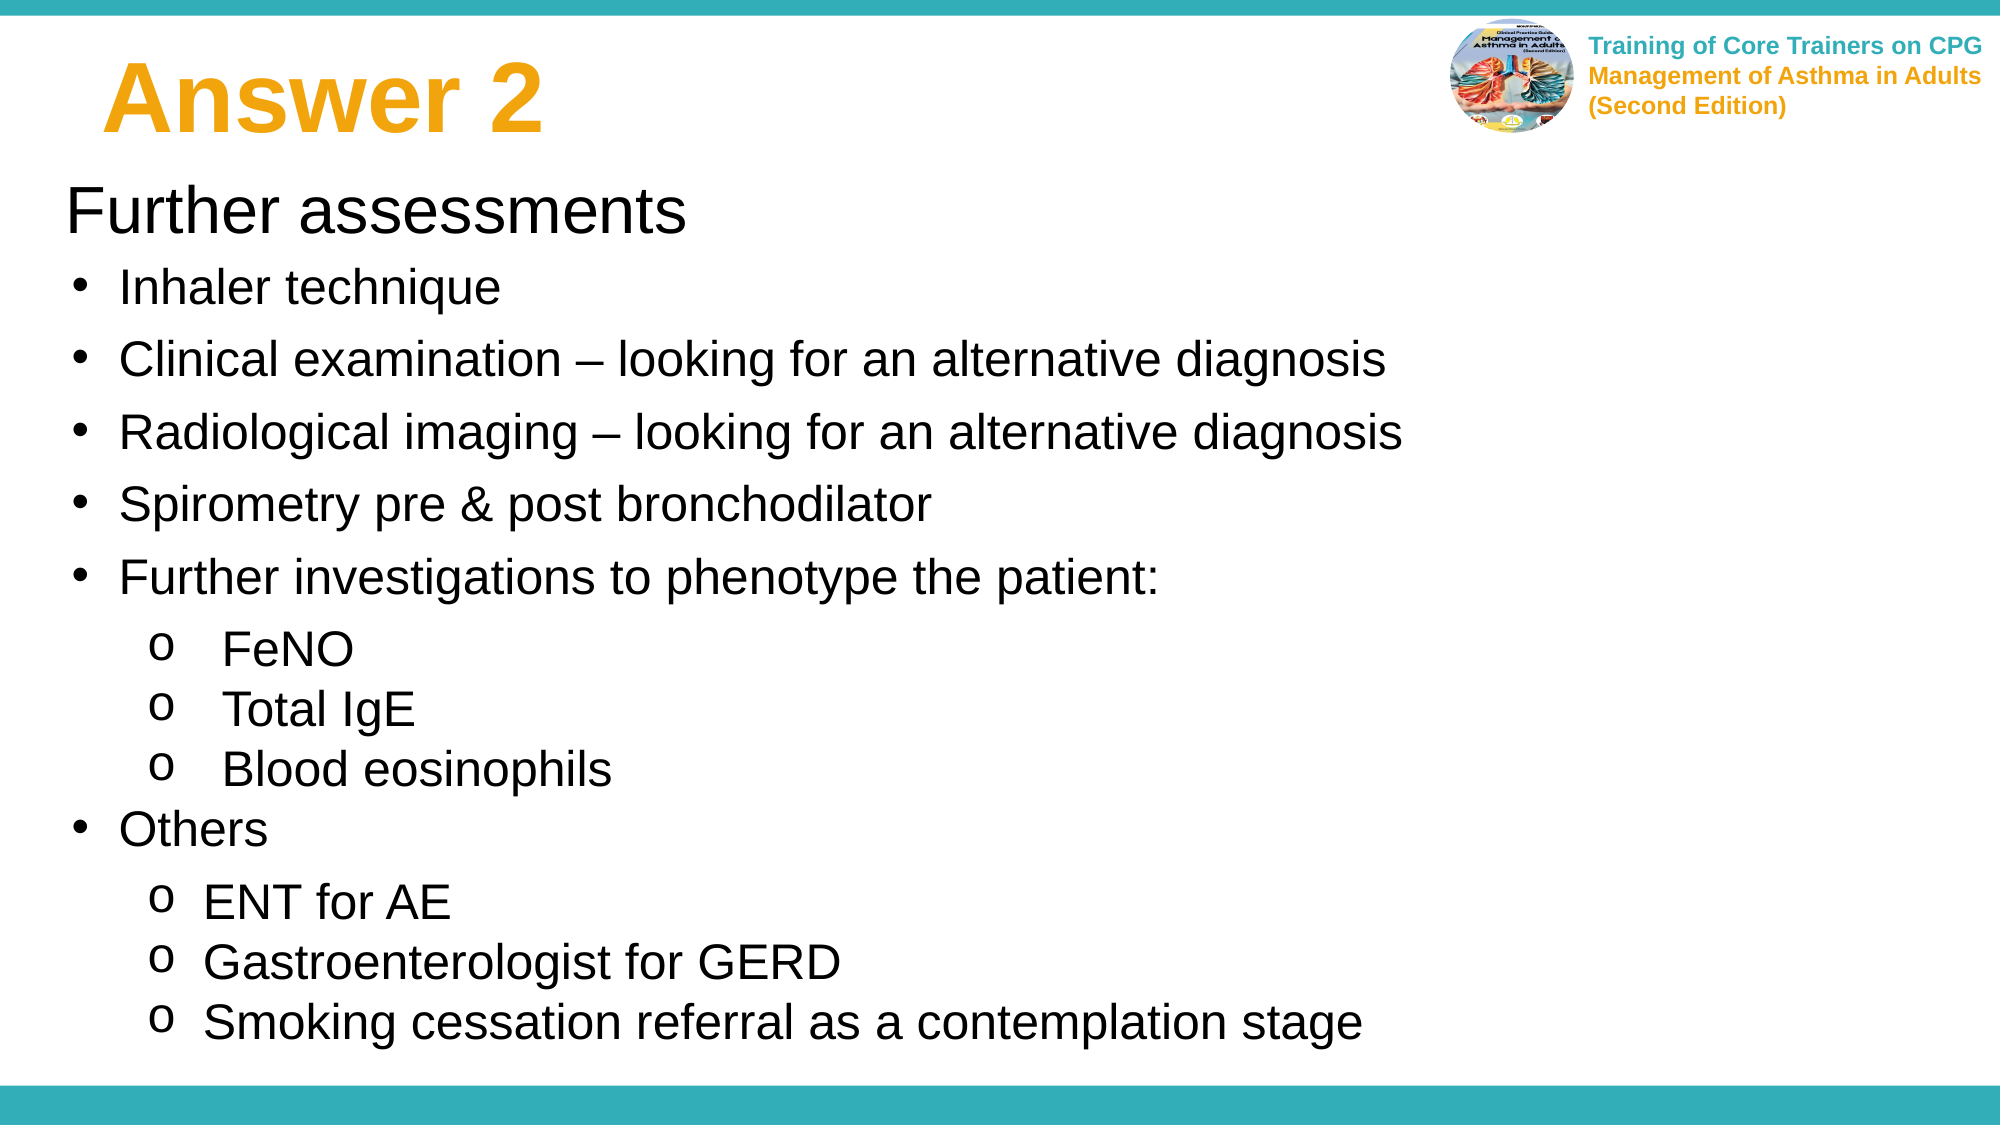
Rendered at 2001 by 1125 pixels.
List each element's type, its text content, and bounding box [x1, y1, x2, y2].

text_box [1449, 18, 2000, 133]
list Answer 2 [3, 29, 2000, 156]
text_box Further assessments [18, 156, 2000, 270]
text_box Inhaler technique Clinical examination – looking for an alternative diagnosis Radiological imaging – looking for an alternative diagnosis Spirometry pre & post bronchodilator Further investigations to phenotype the patient: FeNO Total IgE Blood eosinophils Others ENT for AE Gastroenterologist for GERD Smoking cessation referral as a contemplation stage [56, 246, 2000, 1057]
